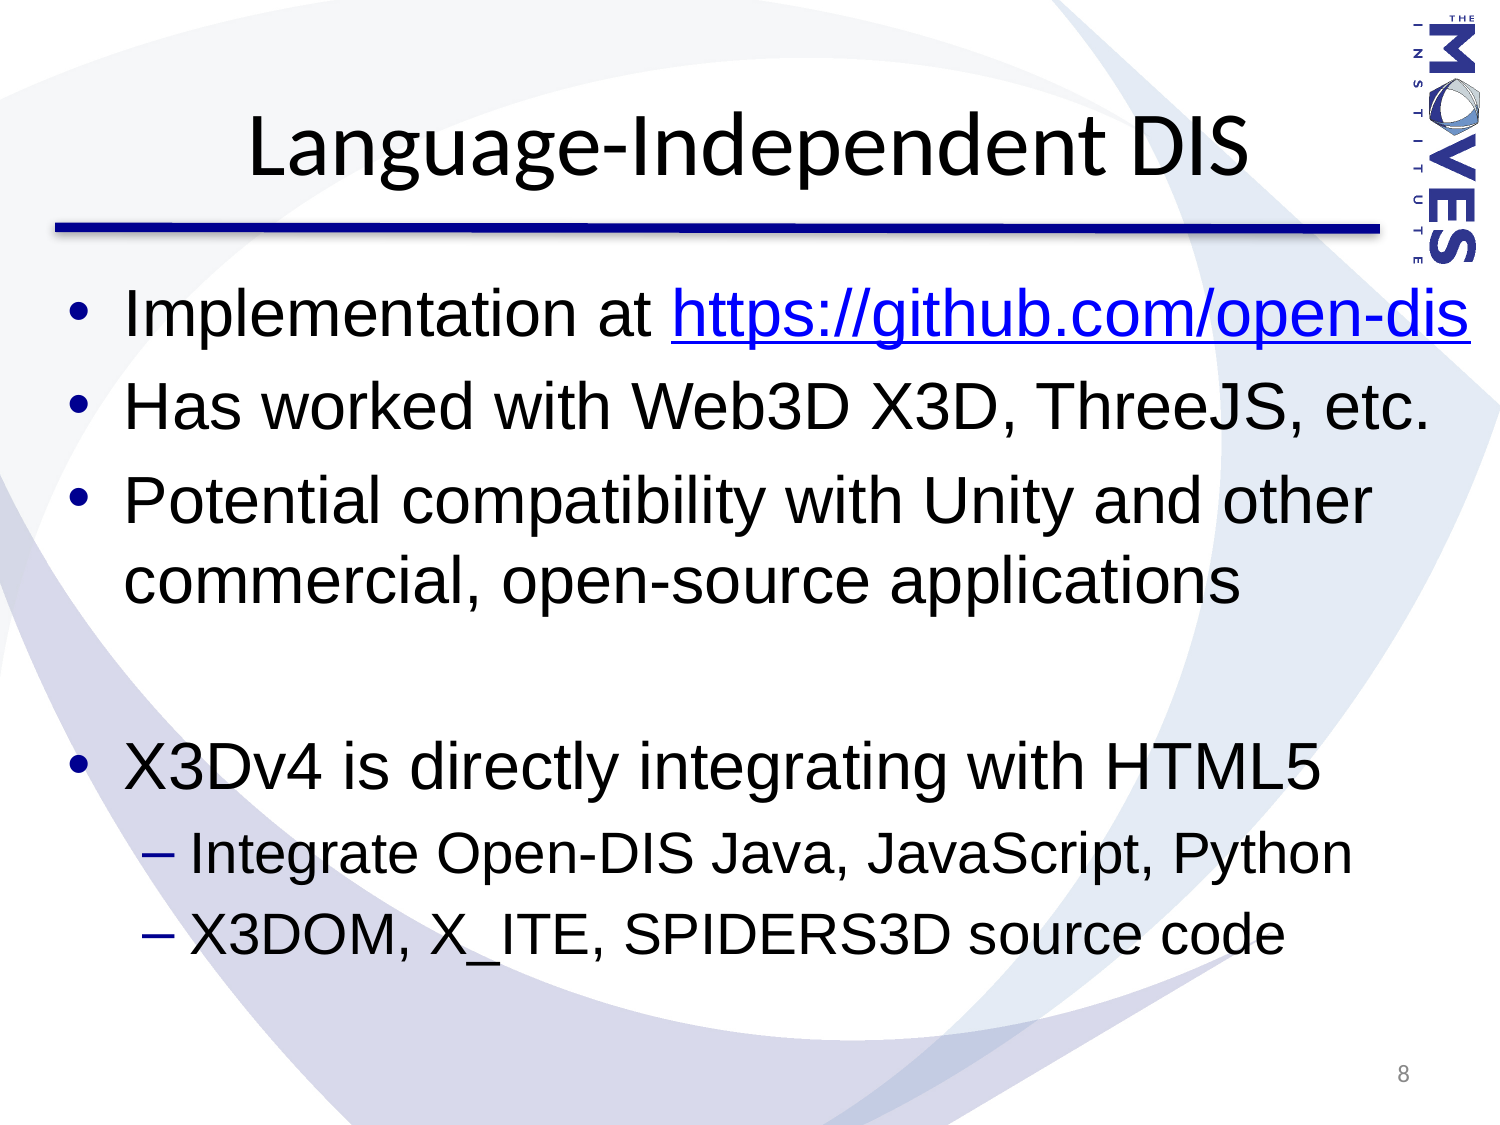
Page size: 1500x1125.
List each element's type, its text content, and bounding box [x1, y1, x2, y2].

list Implementation at https://github.com/open-dis Has worked with Web3D X3D, ThreeJS, etc. Potential compatibility with Unity and other commercial, open-source applications X3Dv4 is directly integrating with HTML5 Integrate Open-DIS Java, JavaScript, Python X3DOM, X_ITE, SPIDERS3D source code [52, 262, 1487, 1005]
slide_number 8 [1074, 1042, 1425, 1103]
picture [0, 0, 1500, 1125]
title Language-Independent DIS [75, 45, 1425, 233]
